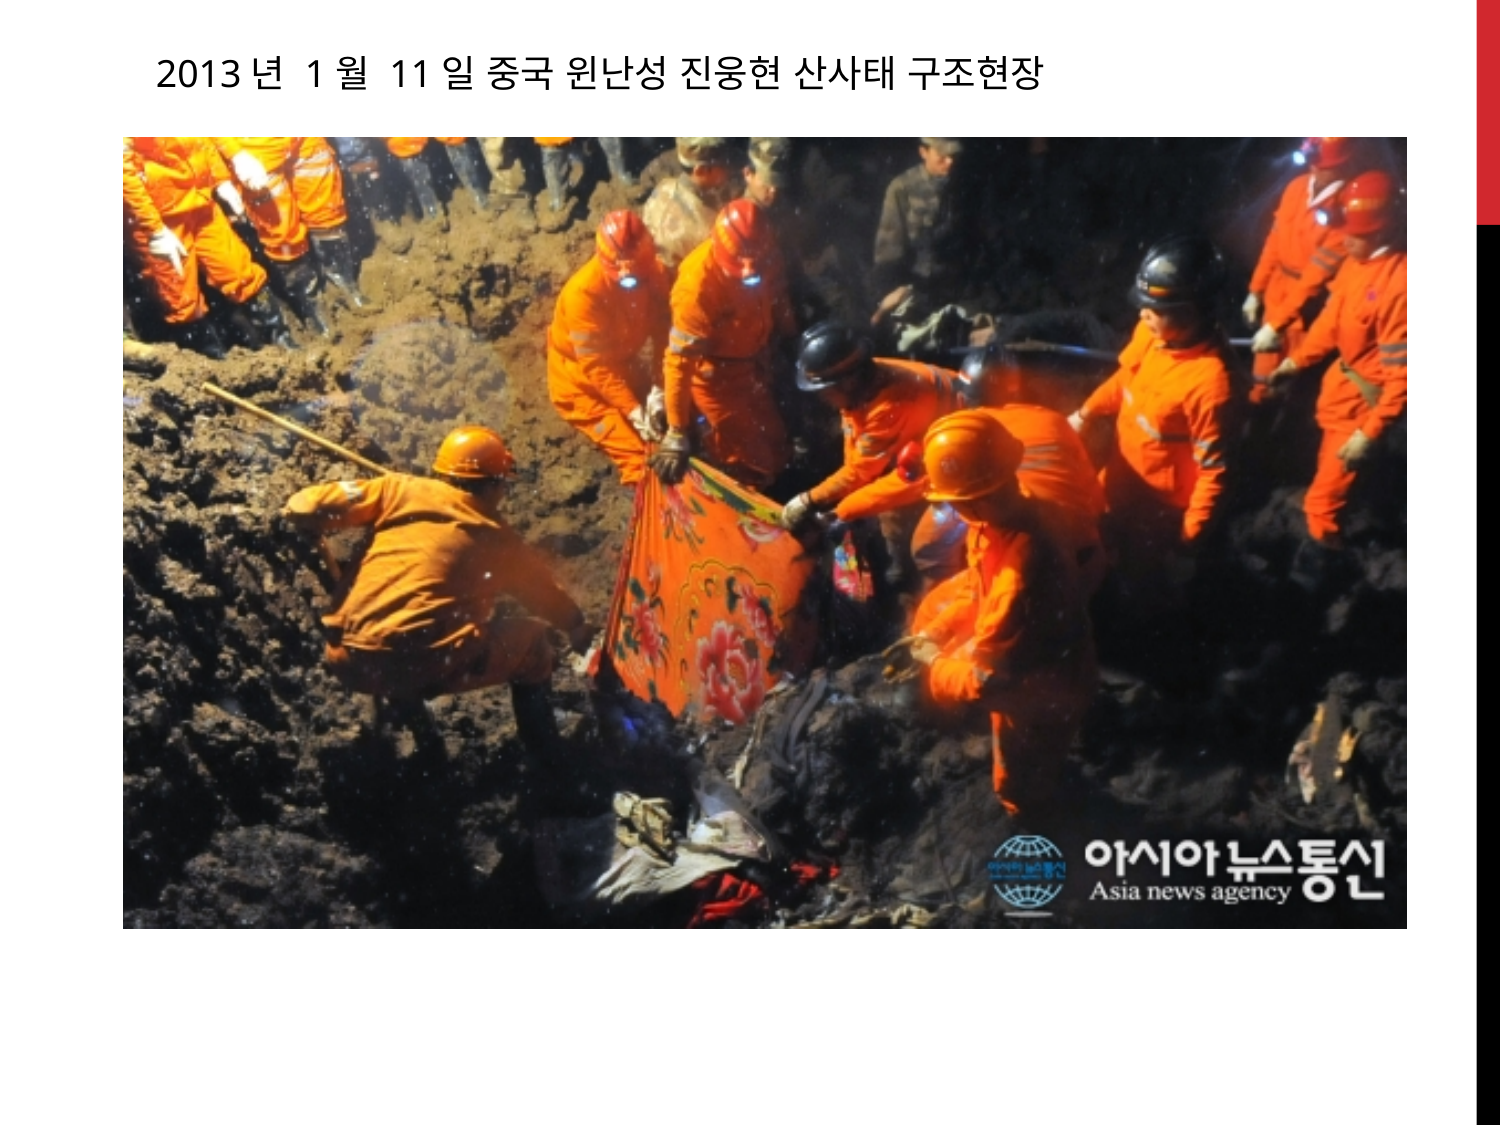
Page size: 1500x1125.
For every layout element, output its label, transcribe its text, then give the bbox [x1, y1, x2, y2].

text_box 2013년 1월 11일 중국 윈난성 진웅현 산사태 구조현장 [141, 42, 1072, 103]
picture [123, 136, 1407, 930]
